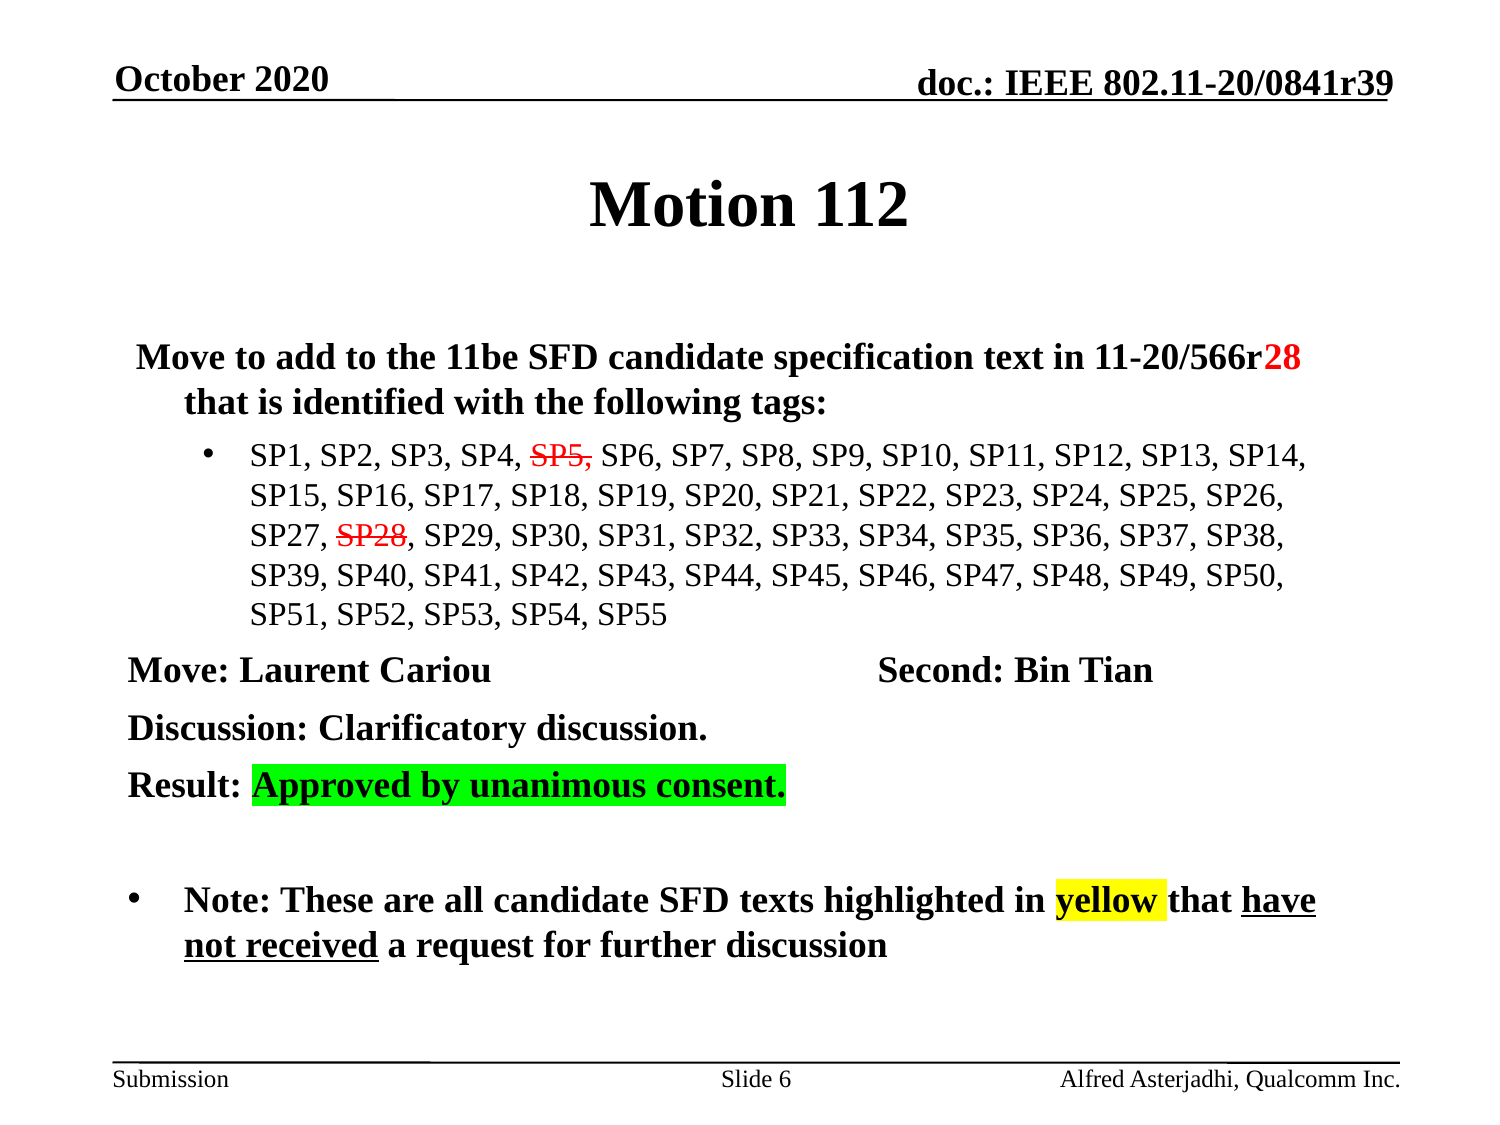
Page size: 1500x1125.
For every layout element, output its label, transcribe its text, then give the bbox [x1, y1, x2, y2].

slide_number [114, 54, 423, 100]
slide_number Slide 6 [712, 1061, 800, 1123]
title Motion 112 [112, 112, 1388, 288]
footer Alfred Asterjadhi, Qualcomm Inc. [878, 1061, 1402, 1093]
list Move to add to the 11be SFD candidate specification text in 11-20/566r28 that is identified with the following tags: SP1, SP2, SP3, SP4, SP5, SP6, SP7, SP8, SP9, SP10, SP11, SP12, SP13, SP14, SP15, SP16, SP17, SP18, SP19, SP20, SP21, SP22, SP23, SP24, SP25, SP26, SP27, SP28, SP29, SP30, SP31, SP32, SP33, SP34, SP35, SP36, SP37, SP38, SP39, SP40, SP41, SP42, SP43, SP44, SP45, SP46, SP47, SP48, SP49, SP50, SP51, SP52, SP53, SP54, SP55 Move: Laurent Cariou Second: Bin Tian Discussion: Clarificatory discussion. Result: Approved by unanimous consent. Note: These are all candidate SFD texts highlighted in yellow that have not received a request for further discussion [112, 324, 1388, 1000]
